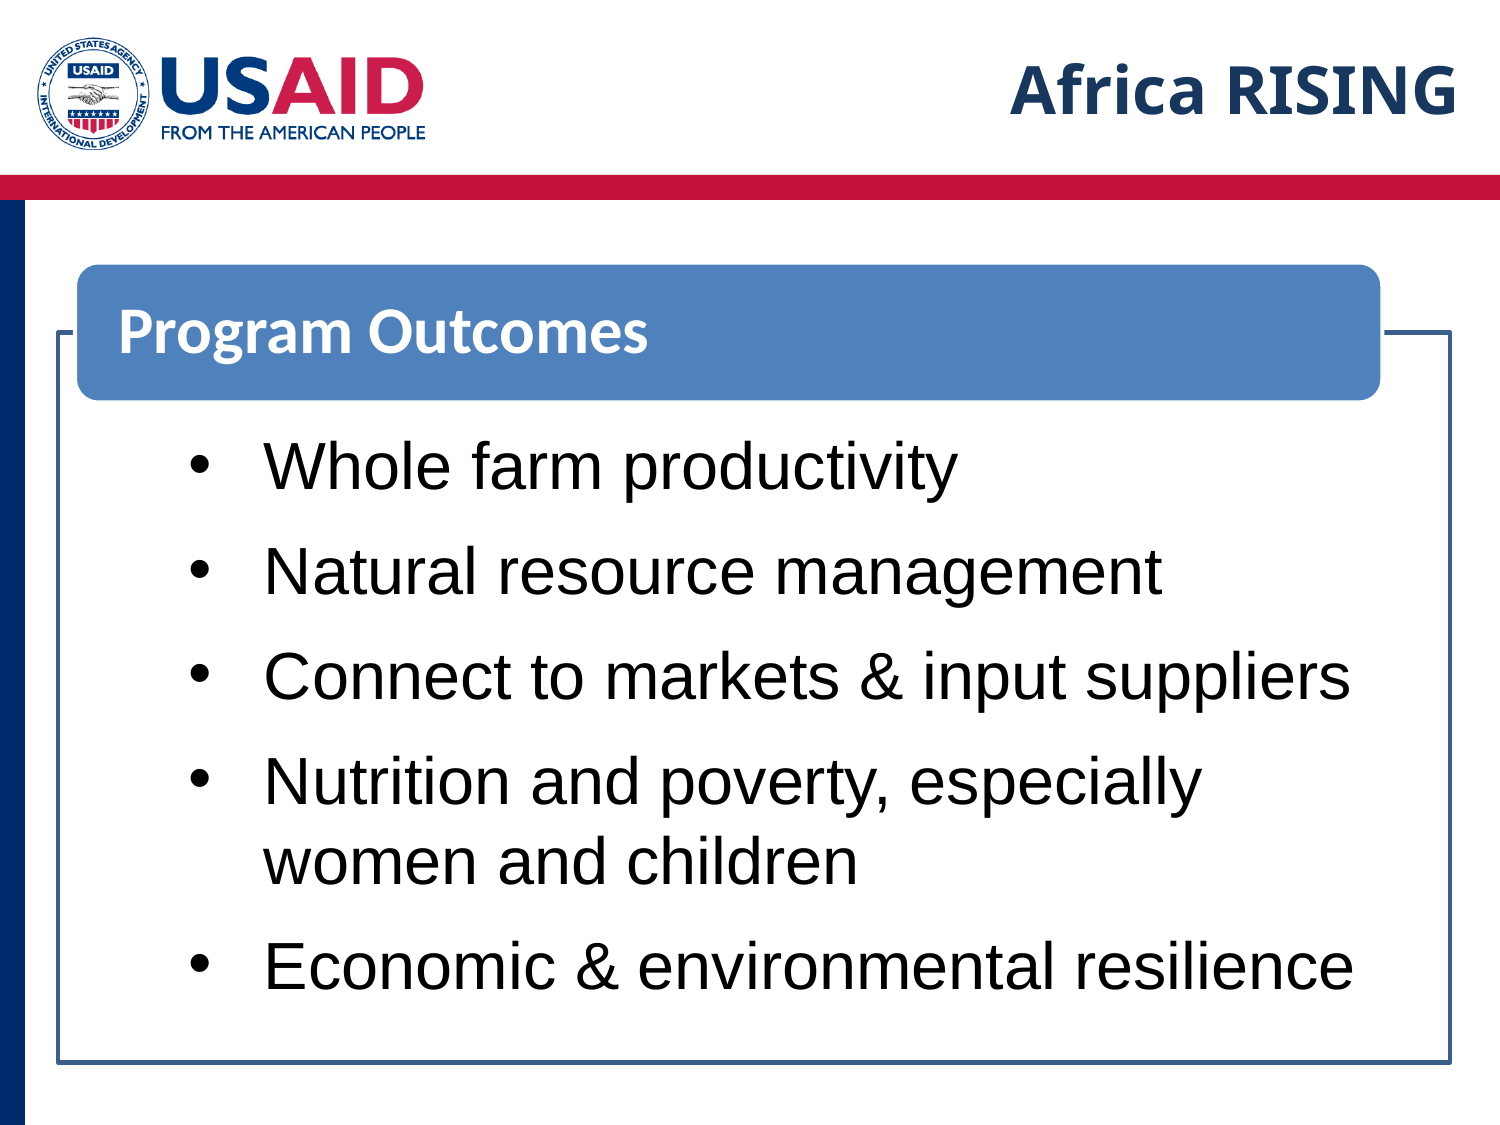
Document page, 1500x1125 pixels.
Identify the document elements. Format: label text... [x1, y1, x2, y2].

text_box Africa RISING [662, 0, 1475, 175]
text_box Whole farm productivity Natural resource management Connect to markets & input suppliers Nutrition and poverty, especially women and children Economic & environmental resilience [174, 335, 1450, 1010]
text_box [74, 262, 1383, 403]
picture [37, 37, 435, 150]
text_box [56, 330, 1452, 1065]
